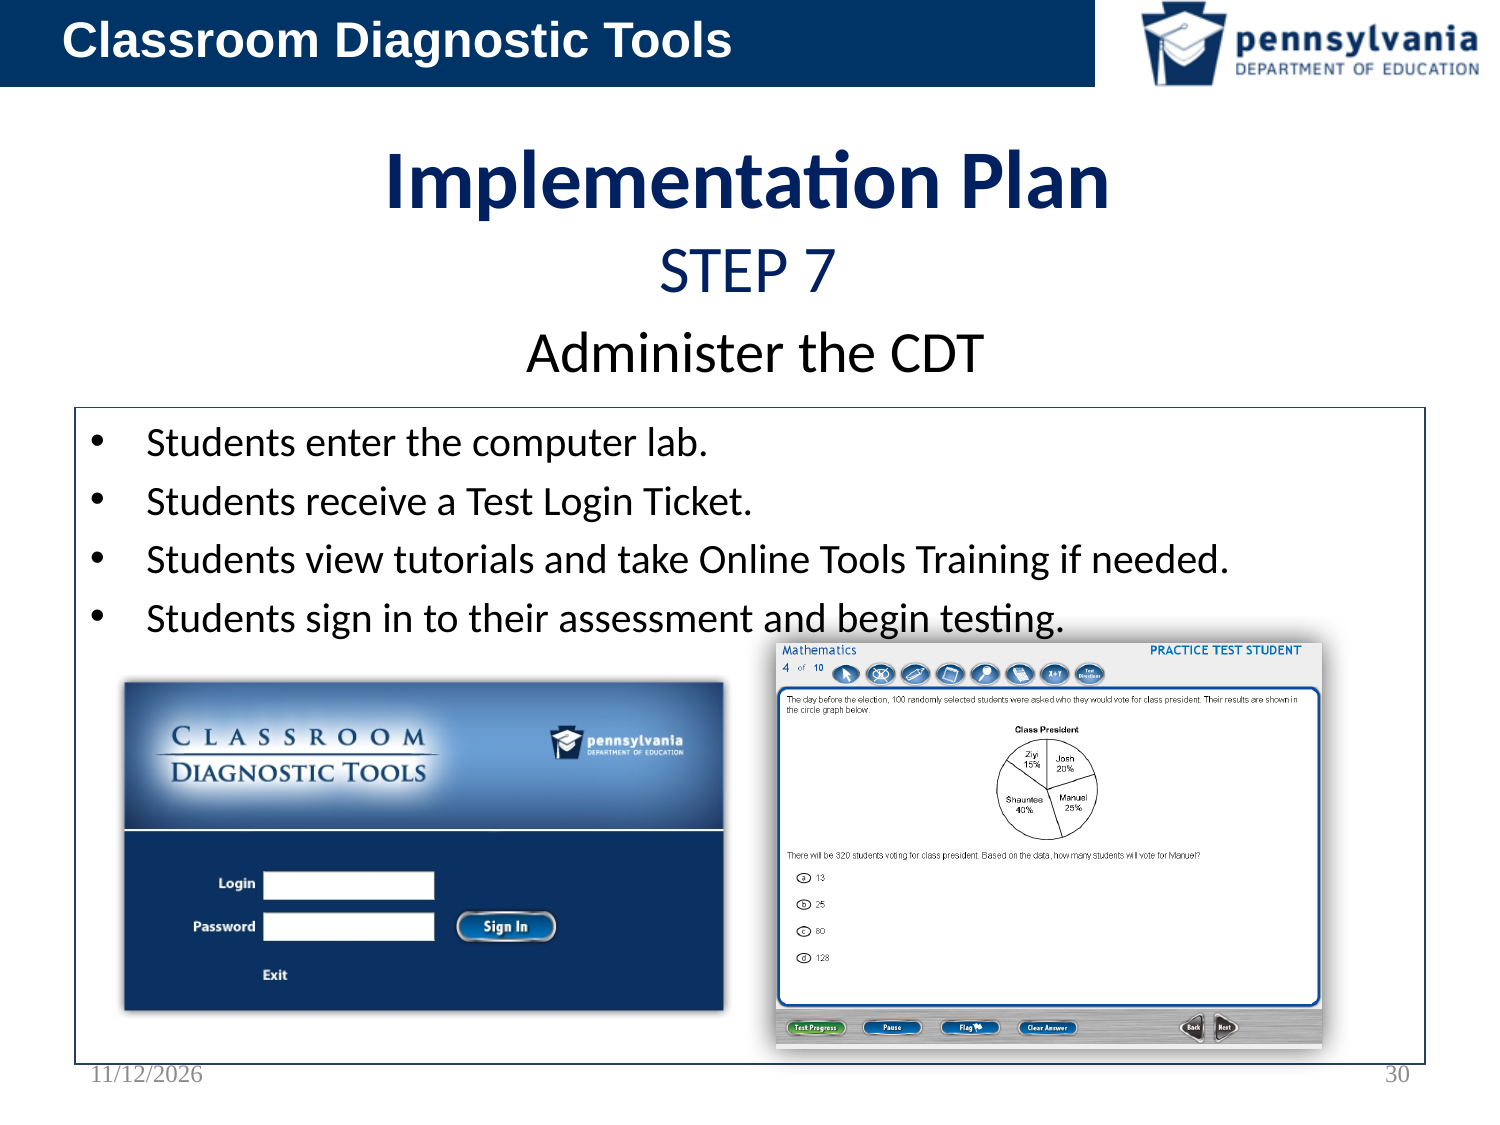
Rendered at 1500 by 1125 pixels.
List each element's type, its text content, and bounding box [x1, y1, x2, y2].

list Students enter the computer lab. Students receive a Test Login Ticket. Students view tutorials and take Online Tools Training if needed. Students sign in to their assessment and begin testing. [74, 407, 1426, 1065]
picture [115, 674, 735, 1021]
title Implementation Plan STEP 7 Administer the CDT [73, 146, 1424, 365]
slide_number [75, 1042, 425, 1103]
picture [775, 642, 1323, 1049]
picture [1134, 0, 1485, 90]
slide_number 30 [1074, 1042, 1425, 1103]
